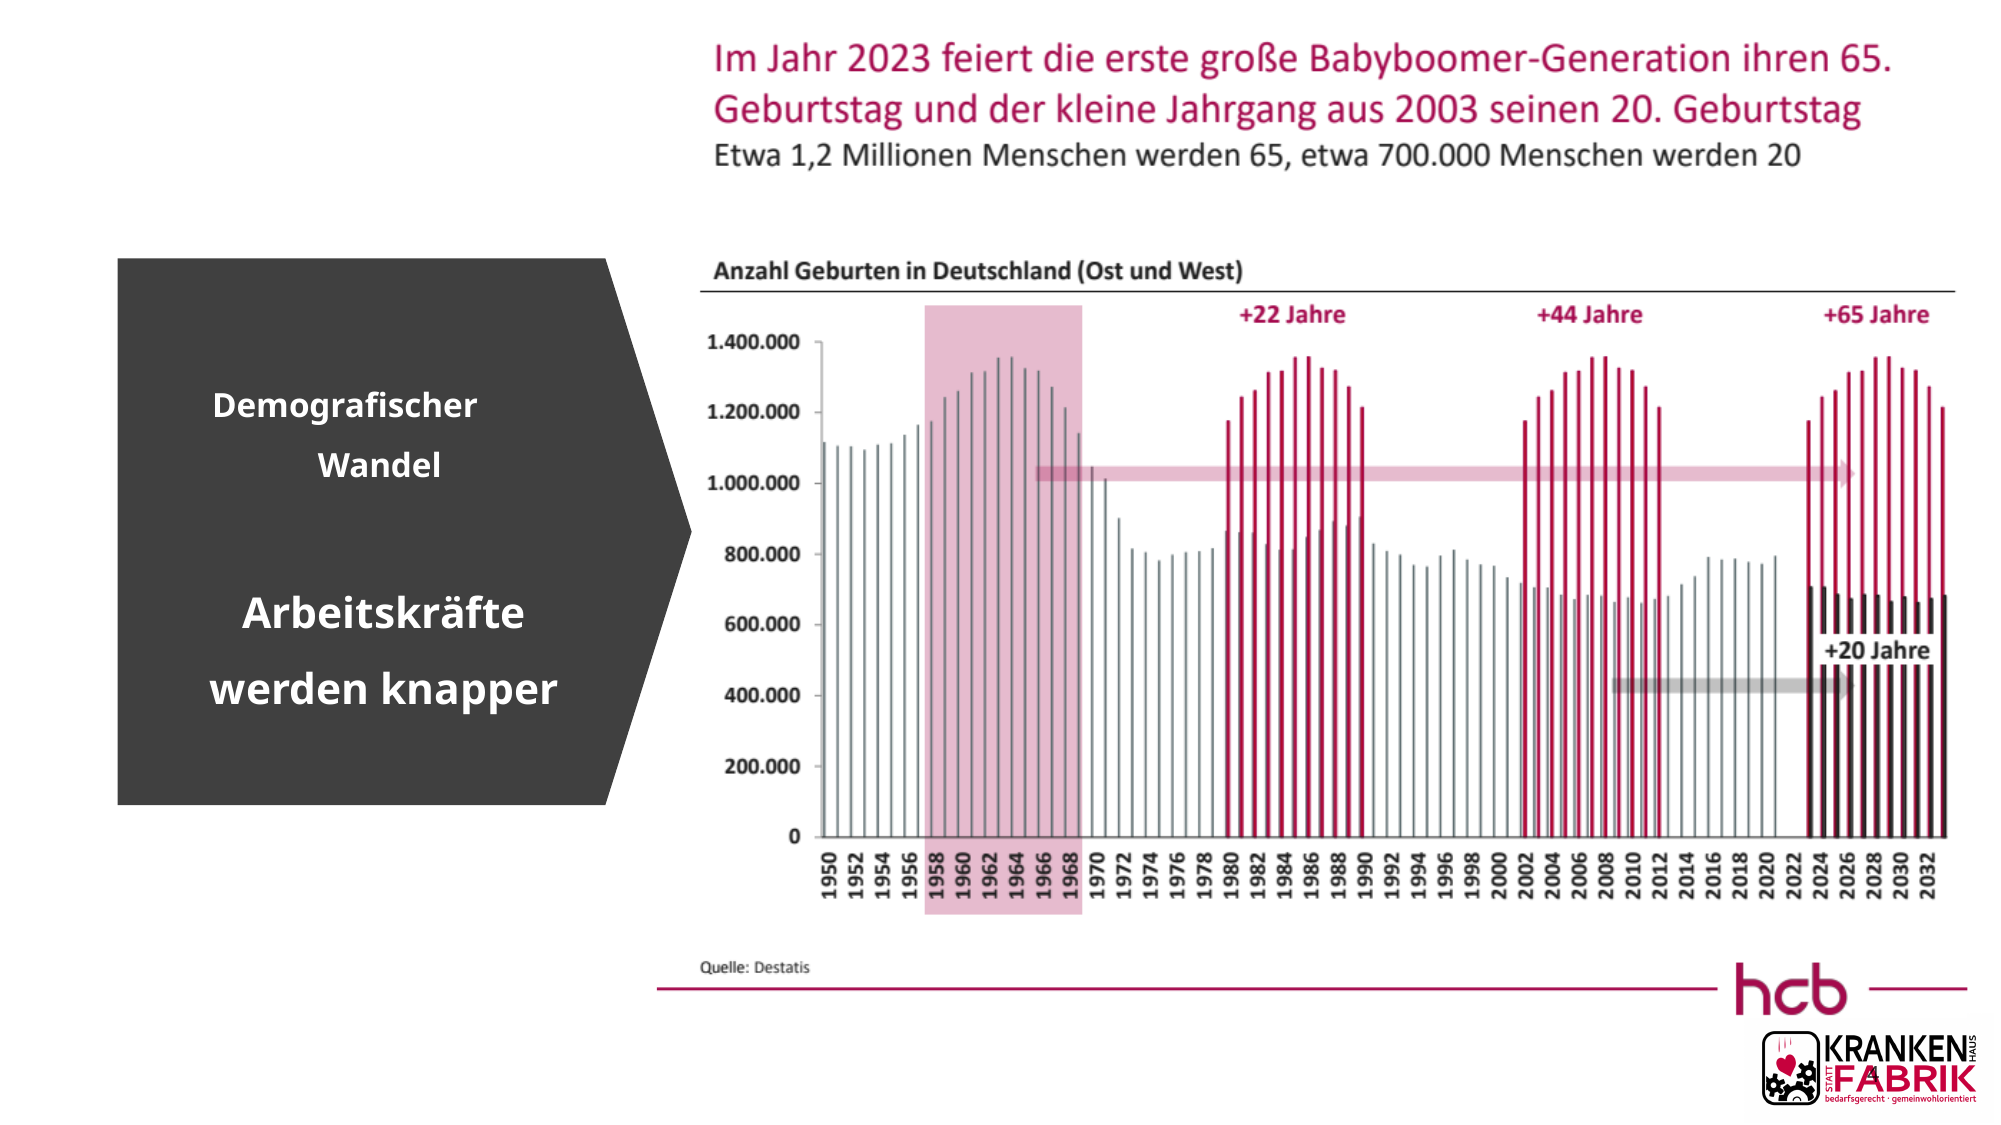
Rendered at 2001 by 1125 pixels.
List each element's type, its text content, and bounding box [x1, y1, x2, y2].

picture [656, 22, 1994, 1123]
text_box [115, 256, 651, 808]
title Demografischer Wandel Arbeitskräfte werden knapper [168, 355, 600, 773]
slide_number 4 [1810, 1042, 1895, 1103]
